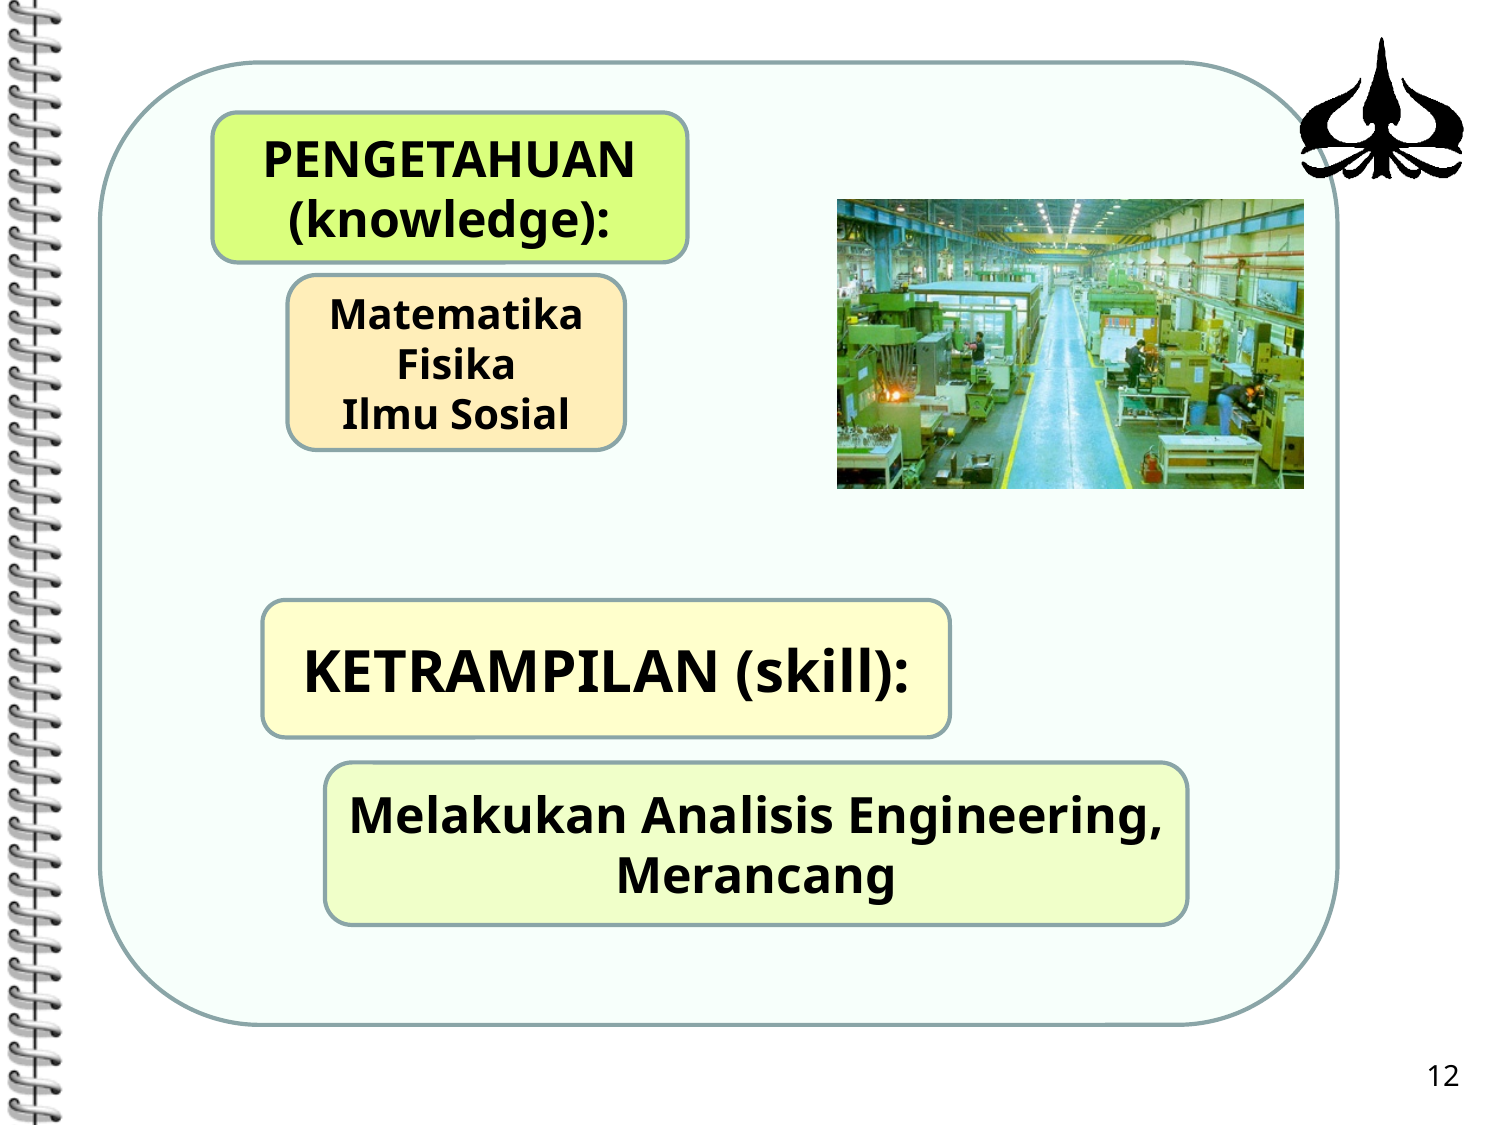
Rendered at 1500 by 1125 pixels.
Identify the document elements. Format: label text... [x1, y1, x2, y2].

text_box KETRAMPILAN (skill): [260, 597, 953, 740]
text_box PENGETAHUAN (knowledge): [210, 110, 690, 265]
picture [0, 0, 1500, 1125]
text_box Melakukan Analisis Engineering, Merancang [322, 760, 1190, 928]
text_box Matematika Fisika Ilmu Sosial [285, 272, 628, 453]
text_box [97, 60, 1340, 1027]
slide_number 12 [1124, 1049, 1476, 1091]
